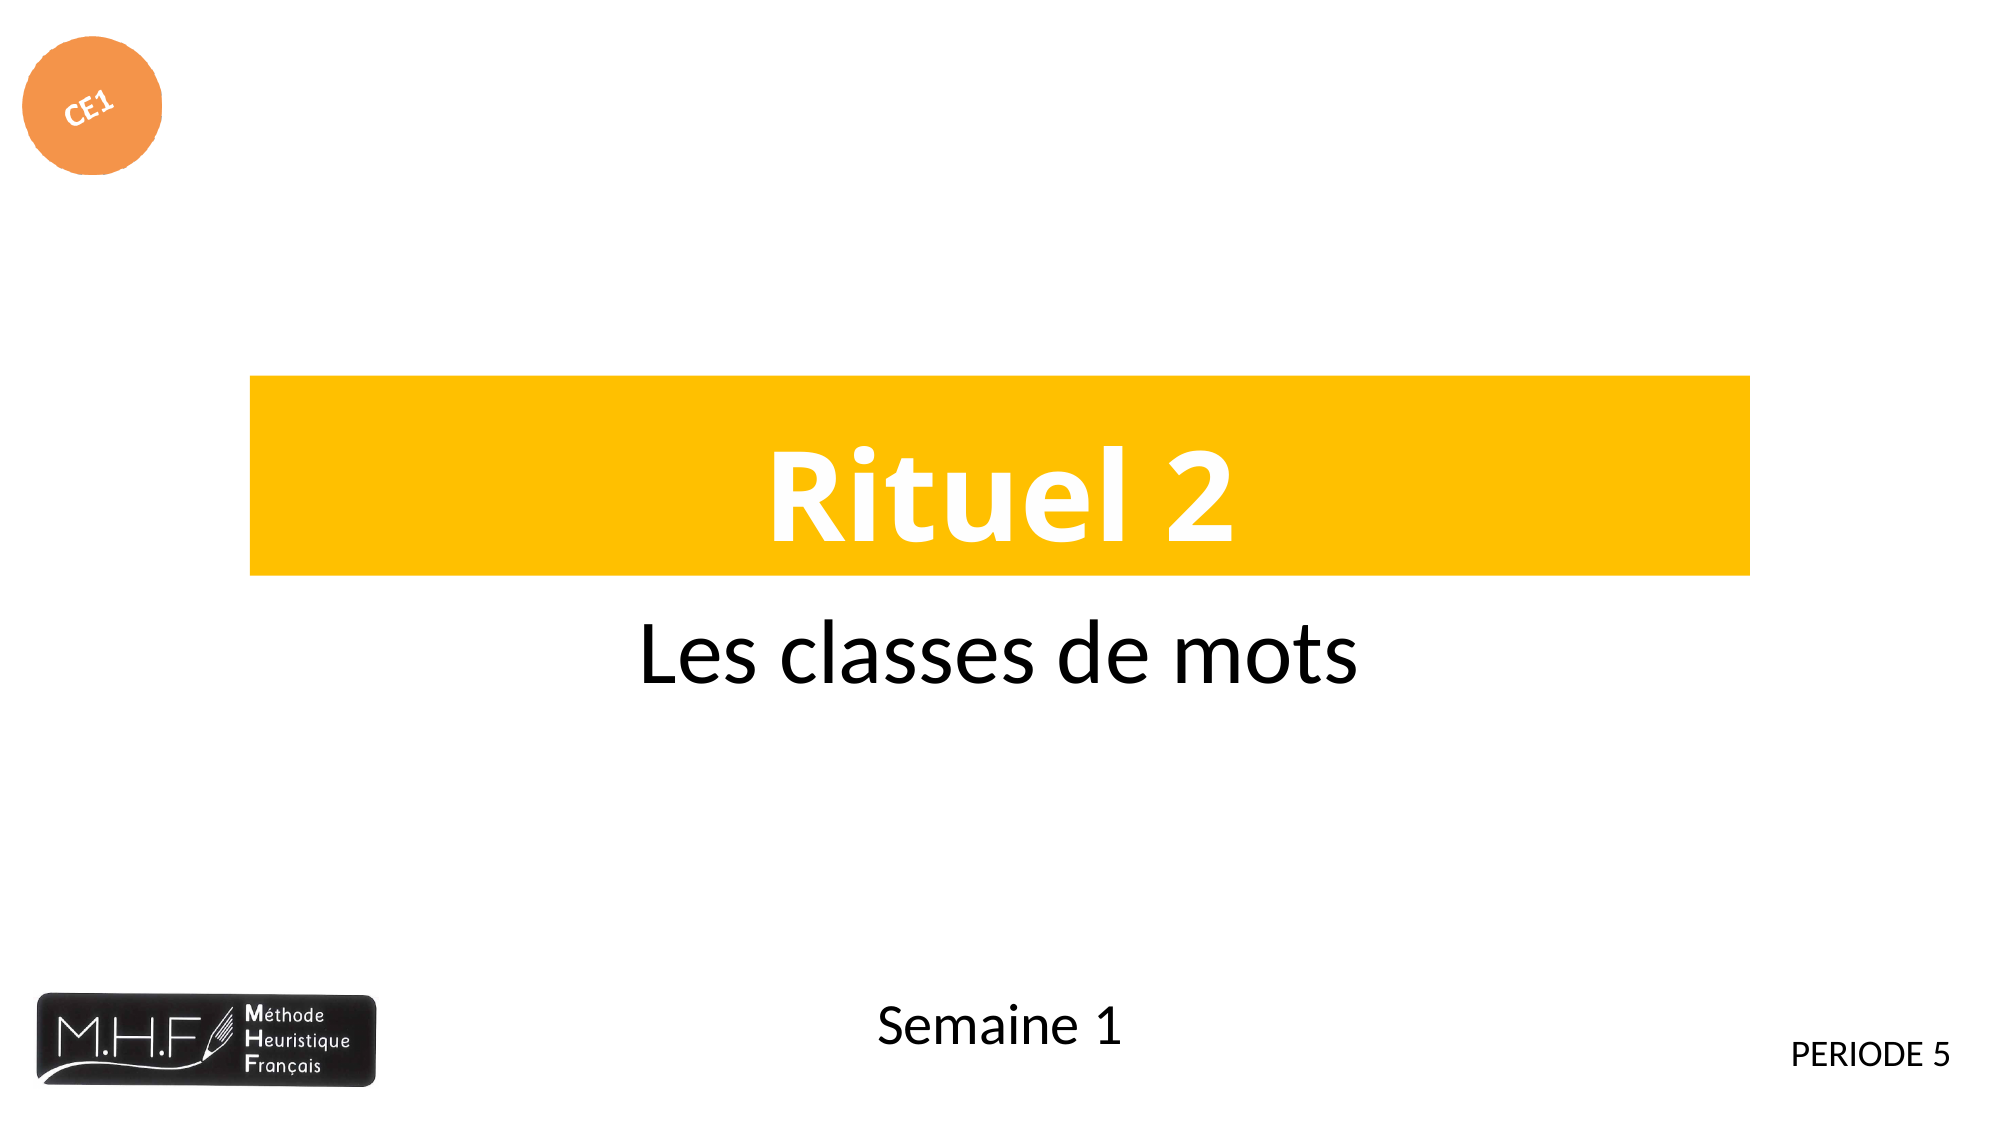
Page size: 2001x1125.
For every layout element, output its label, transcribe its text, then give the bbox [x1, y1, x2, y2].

text_box PERIODE 5 [1750, 1021, 1967, 1082]
picture [33, 990, 379, 1089]
subtitle Les classes de mots [249, 597, 1750, 869]
picture [22, 36, 162, 175]
title Rituel 2 [249, 375, 1750, 576]
text_box Semaine 1 [249, 987, 1750, 1118]
